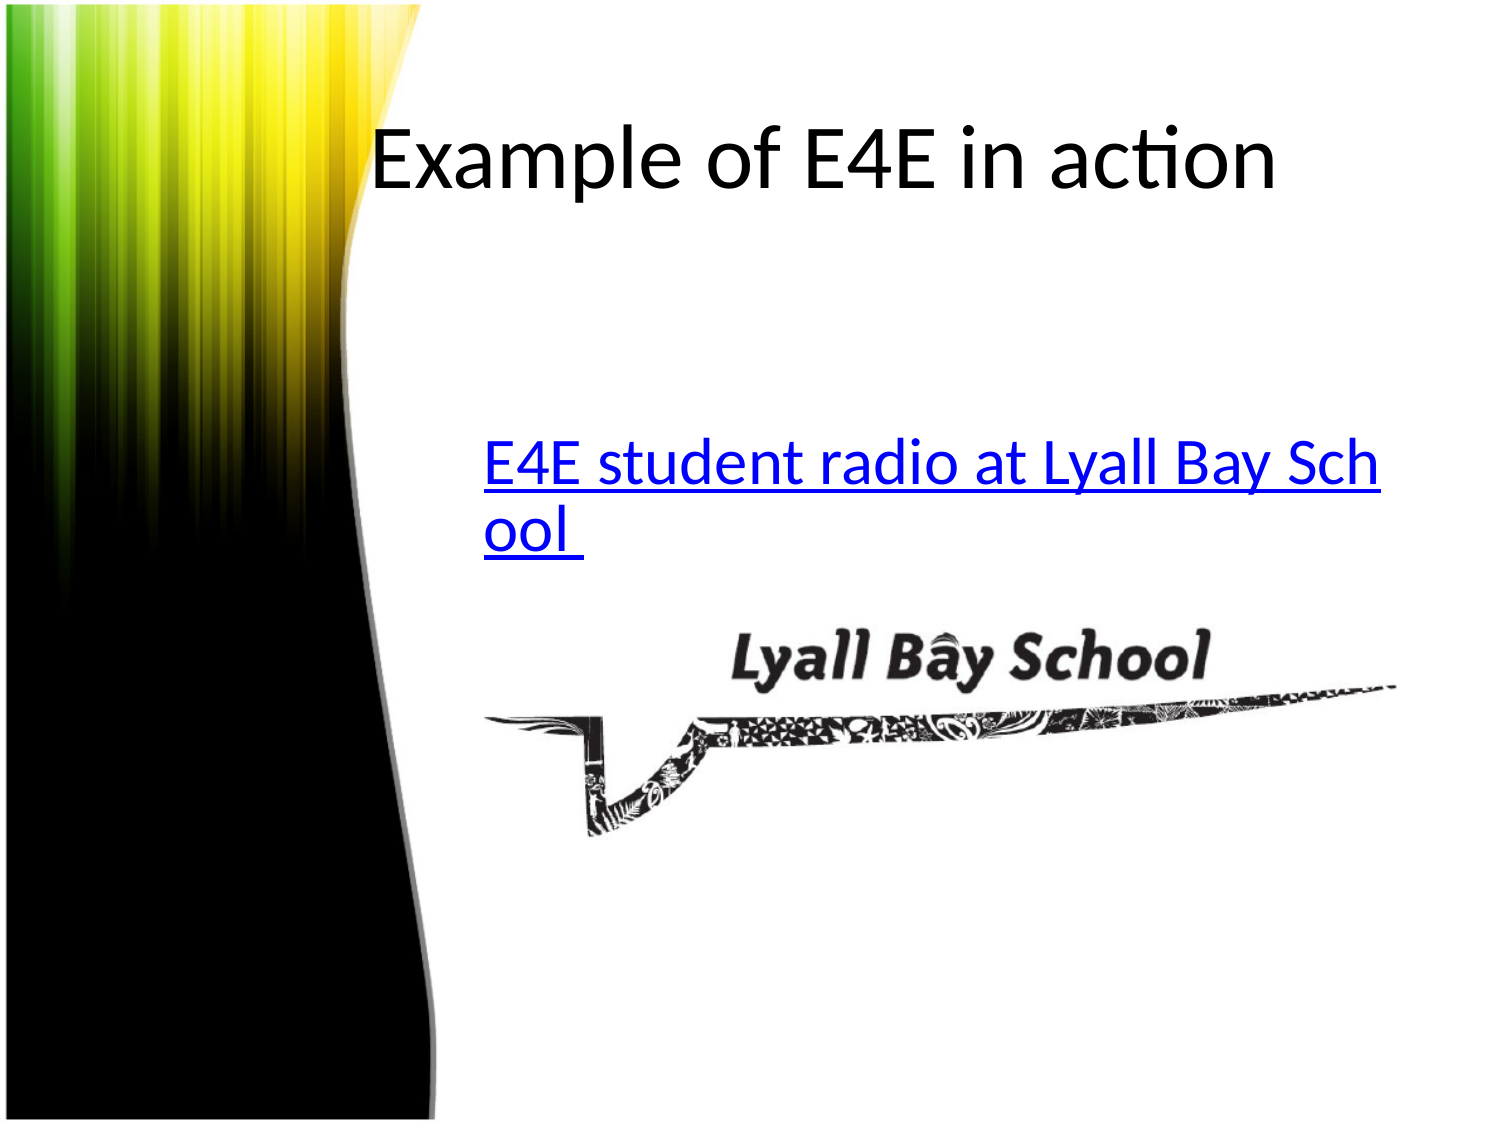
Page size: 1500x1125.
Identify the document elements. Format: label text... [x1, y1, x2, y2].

picture [0, 0, 1500, 1125]
title Example of E4E in action [149, 58, 1500, 247]
list E4E student radio at Lyall Bay School [468, 409, 1426, 1006]
